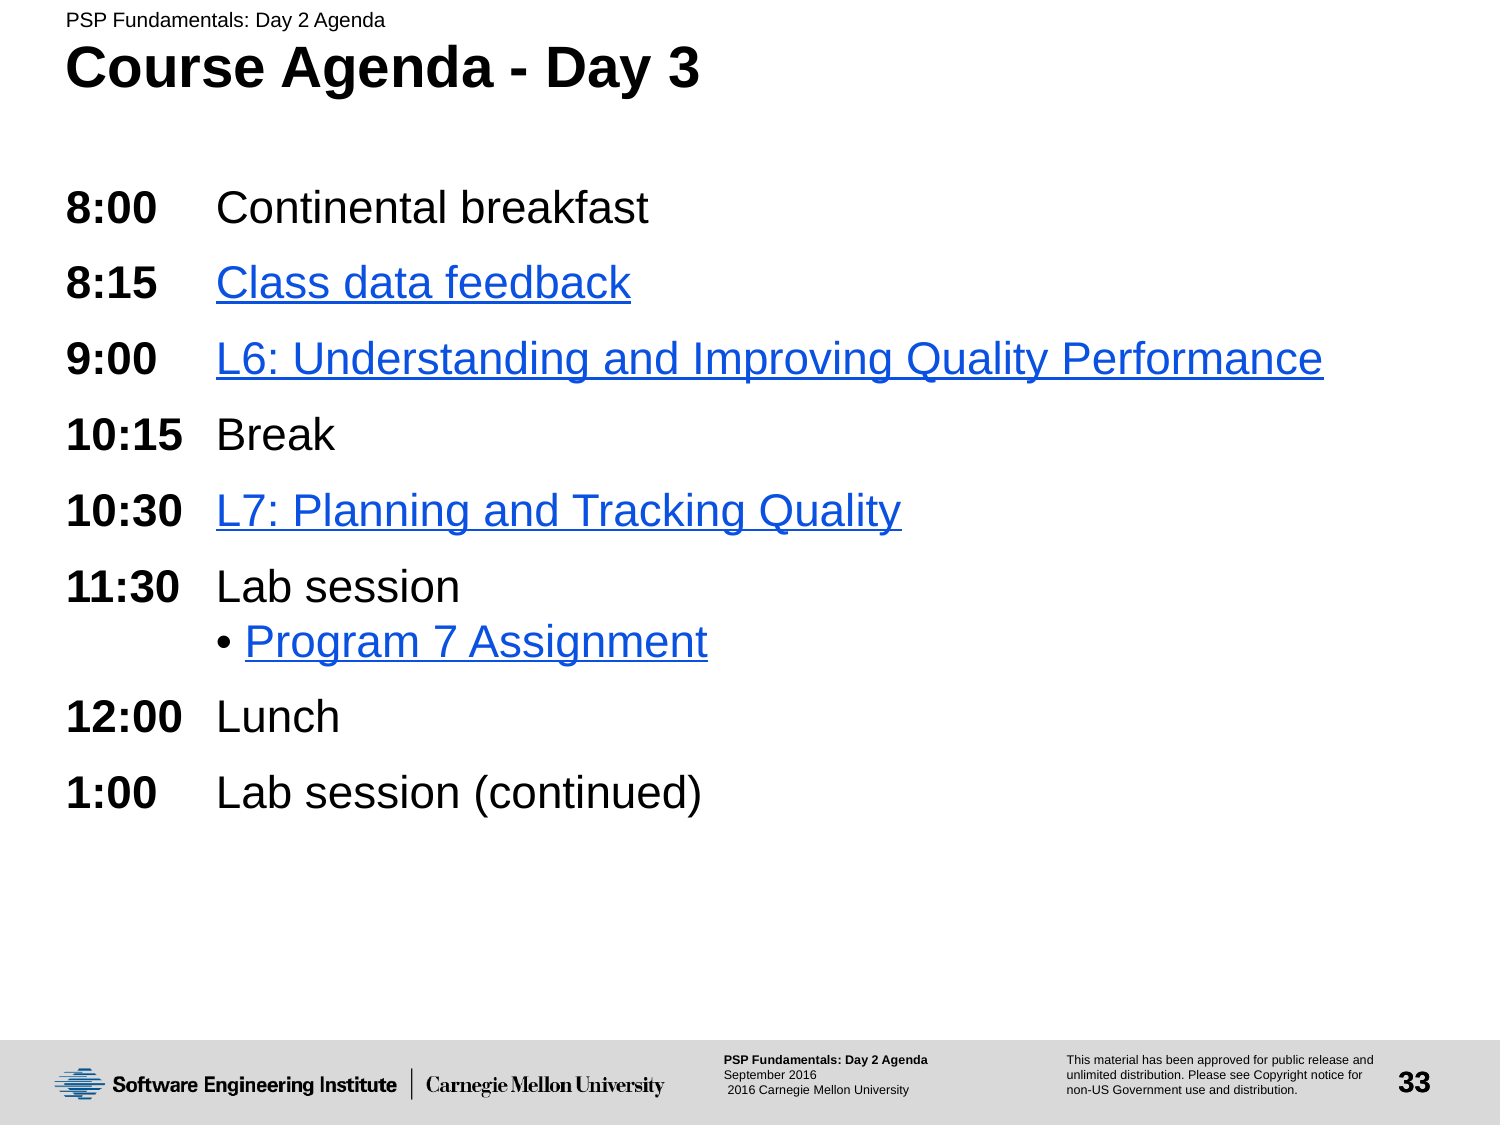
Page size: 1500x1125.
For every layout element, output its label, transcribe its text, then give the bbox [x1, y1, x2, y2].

title Course Agenda - Day 3 [65, 37, 1430, 148]
picture [46, 1061, 673, 1104]
list 8:00 Continental breakfast 8:15 Class data feedback 9:00 L6: Understanding and Improving Quality Performance 10:15 Break 10:30 L7: Planning and Tracking Quality 11:30 Lab session • Program 7 Assignment 12:00 Lunch 1:00 Lab session (continued) [65, 177, 1431, 1000]
